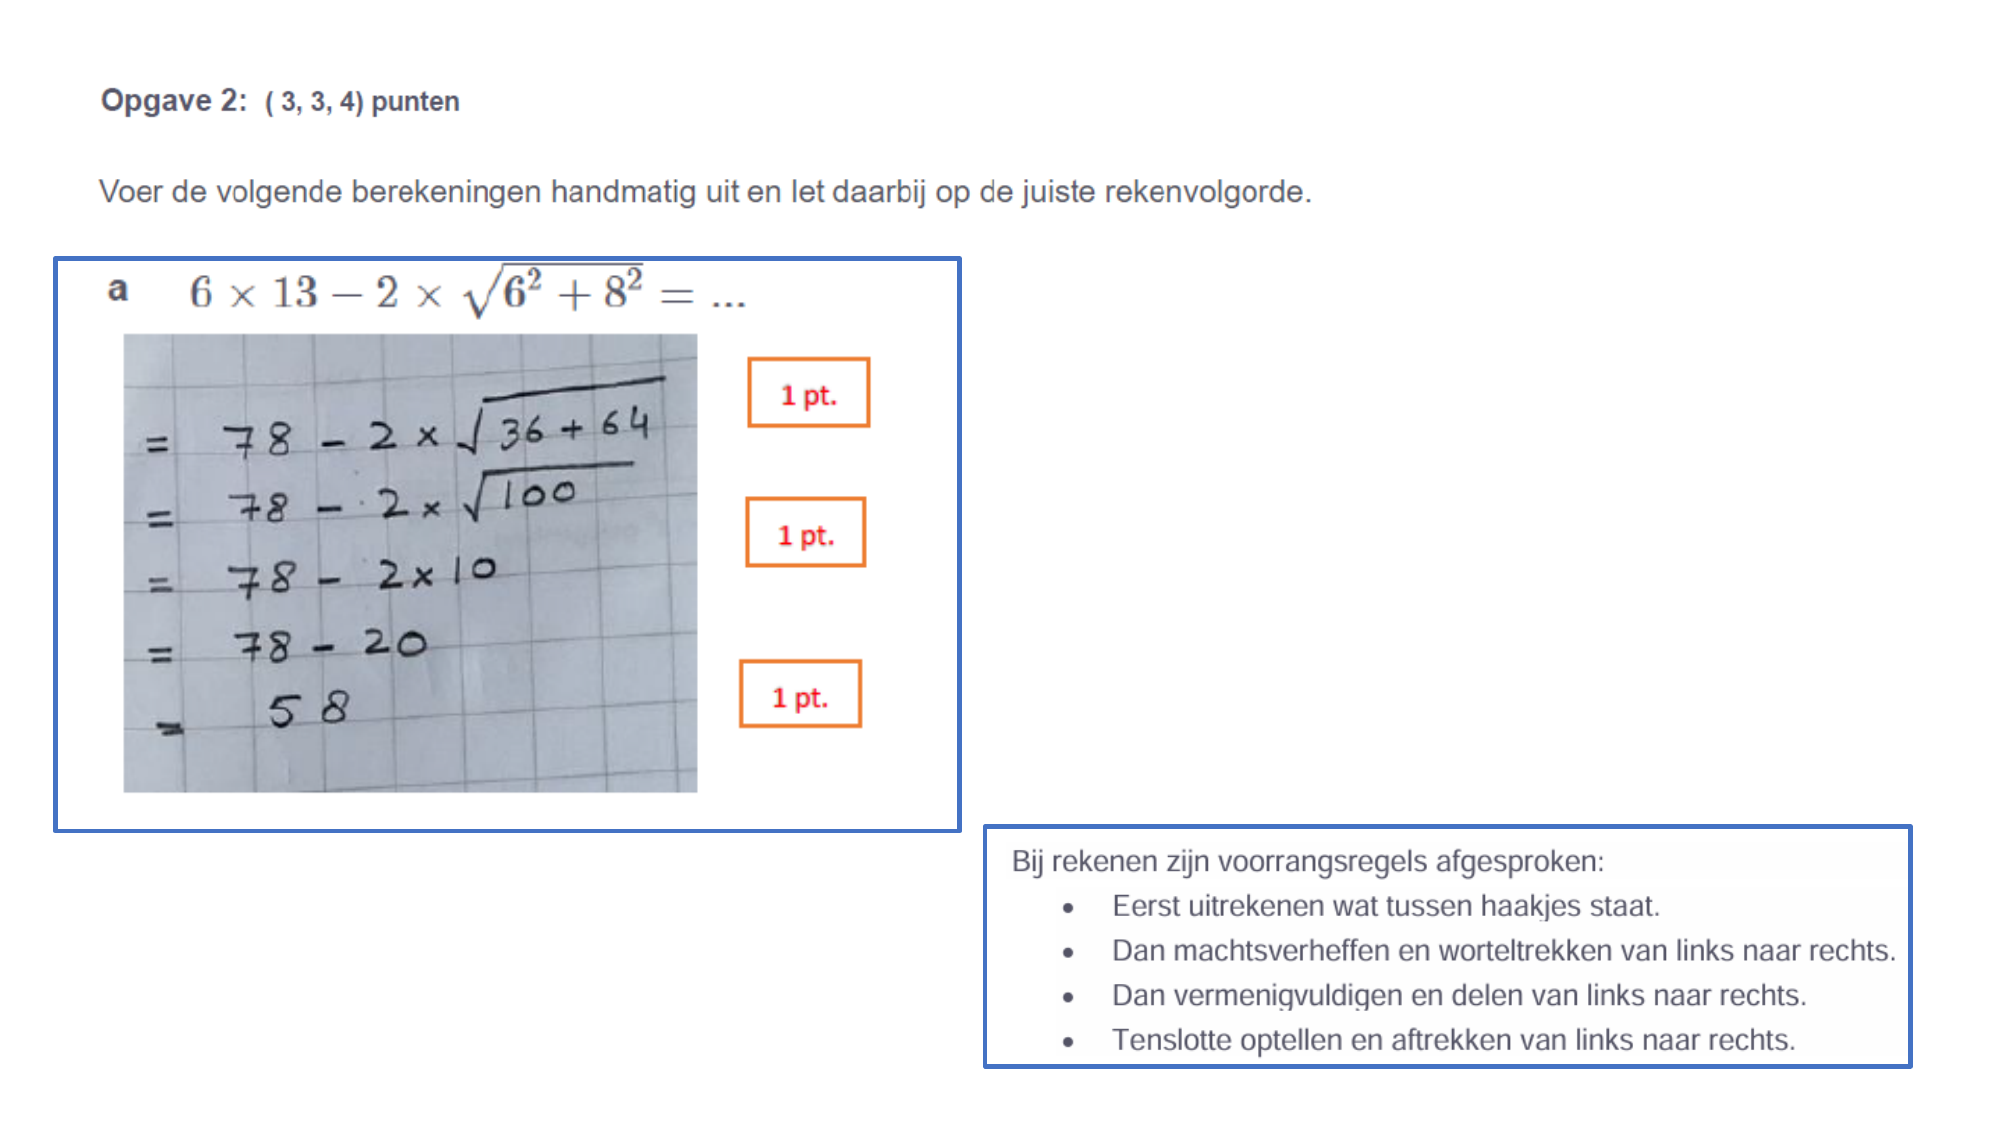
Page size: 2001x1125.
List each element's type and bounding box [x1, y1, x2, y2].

picture [57, 260, 958, 829]
picture [76, 67, 1350, 242]
picture [987, 828, 1909, 1064]
